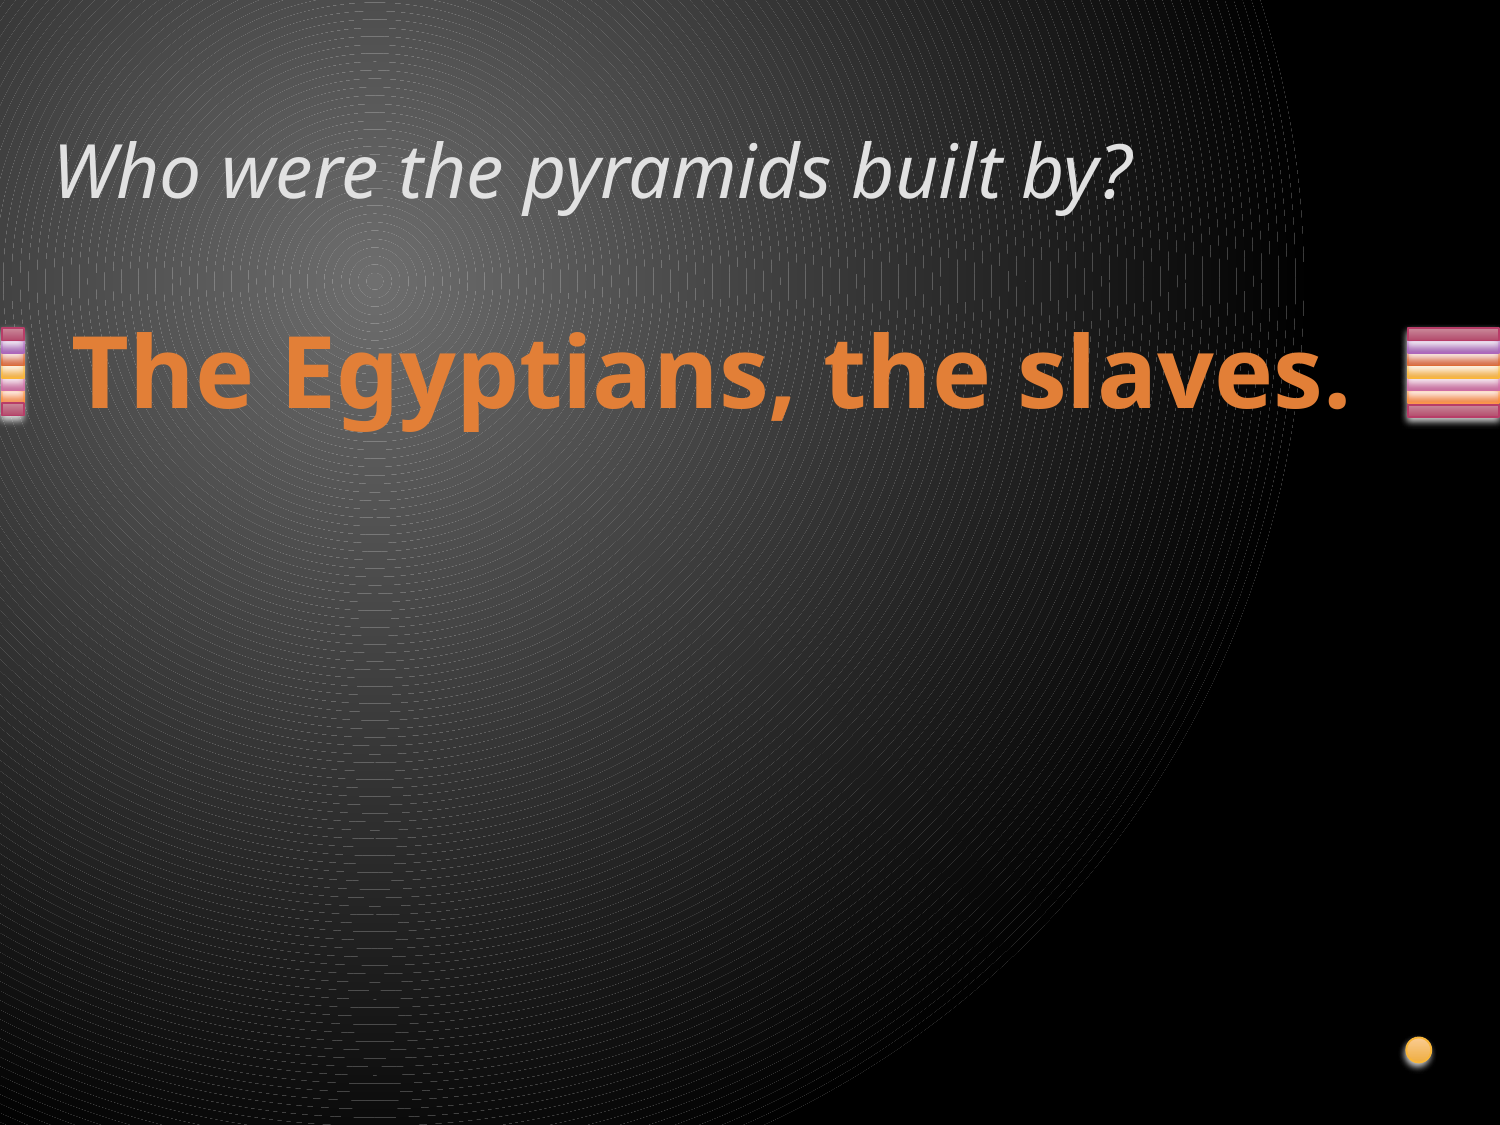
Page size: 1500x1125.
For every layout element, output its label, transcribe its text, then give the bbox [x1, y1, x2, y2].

list The Egyptians, the slaves. [37, 275, 1388, 463]
title Who were the pyramids built by? [37, 75, 1388, 263]
